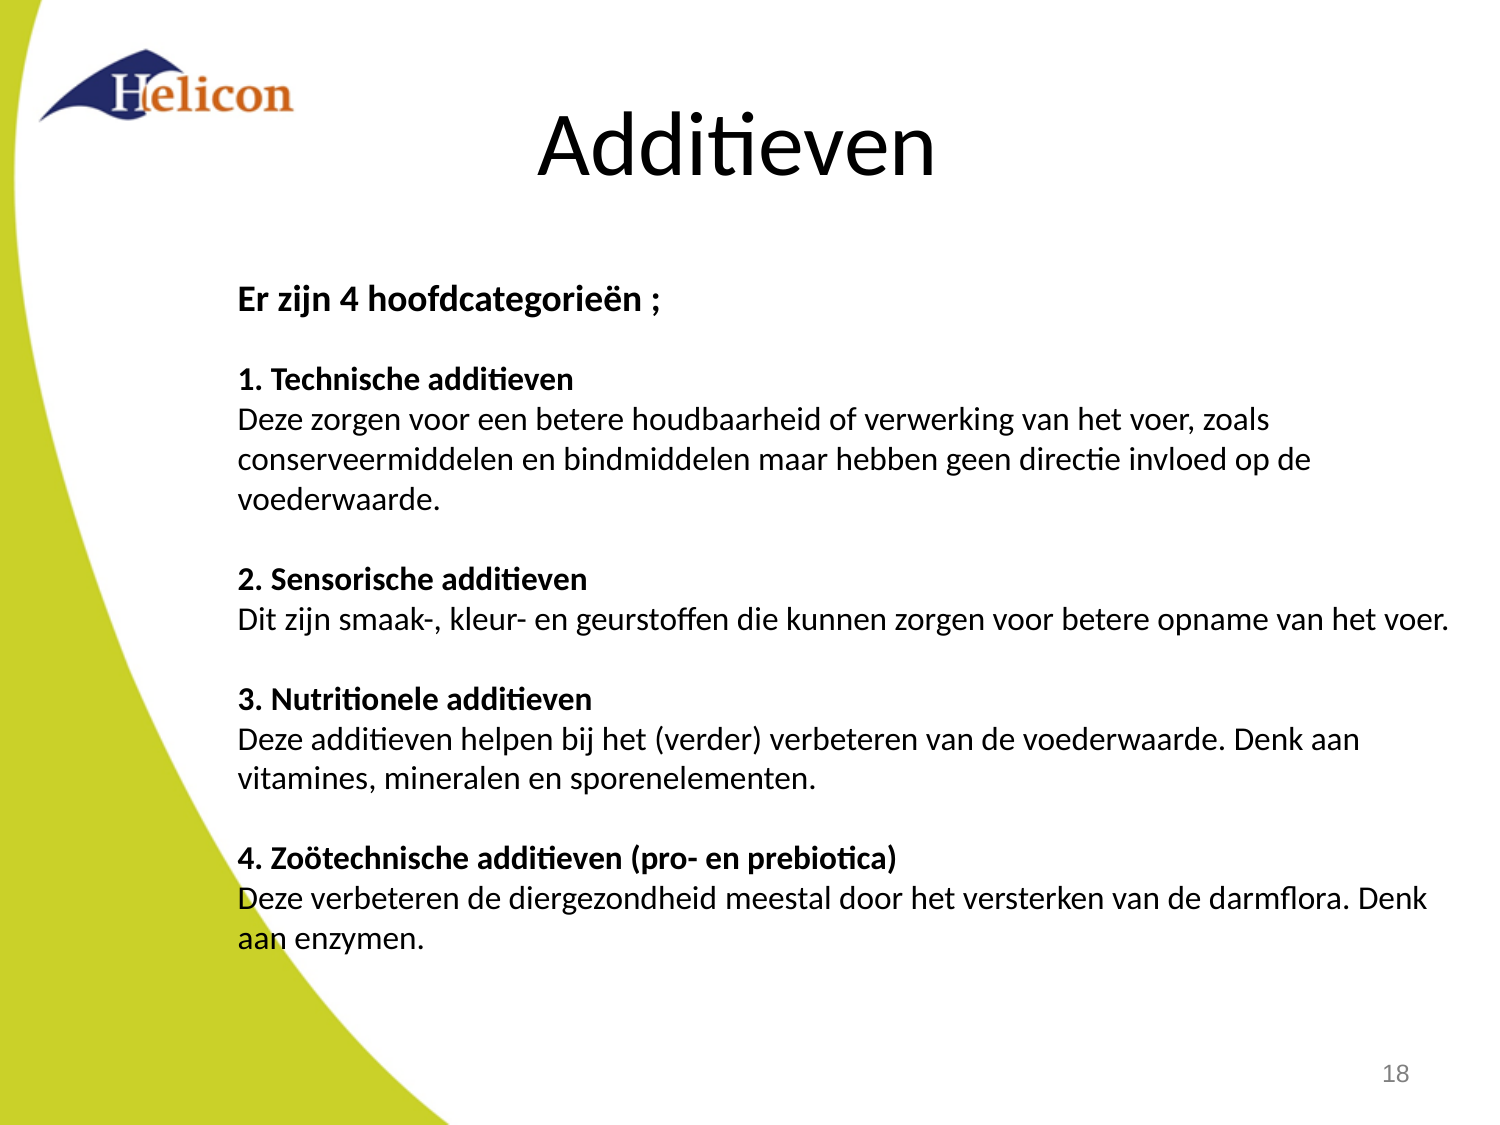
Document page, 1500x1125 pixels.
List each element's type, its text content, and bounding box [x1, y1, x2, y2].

slide_number 18 [1074, 1070, 1425, 1103]
title Additieven [100, 45, 1376, 233]
picture [0, 0, 1500, 1125]
list Er zijn 4 hoofdcategorieën ; 1. Technische additieven Deze zorgen voor een betere houdbaarheid of verwerking van het voer, zoals conserveermiddelen en bindmiddelen maar hebben geen directie invloed op de voederwaarde. 2. Sensorische additieven Dit zijn smaak-, kleur- en geurstoffen die kunnen zorgen voor betere opname van het voer. 3. Nutritionele additieven Deze additieven helpen bij het (verder) verbeteren van de voederwaarde. Denk aan vitamines, mineralen en sporenelementen. 4. Zoötechnische additieven (pro- en prebiotica) Deze verbeteren de diergezondheid meestal door het versterken van de darmflora. Denk aan enzymen. [222, 266, 1498, 1070]
